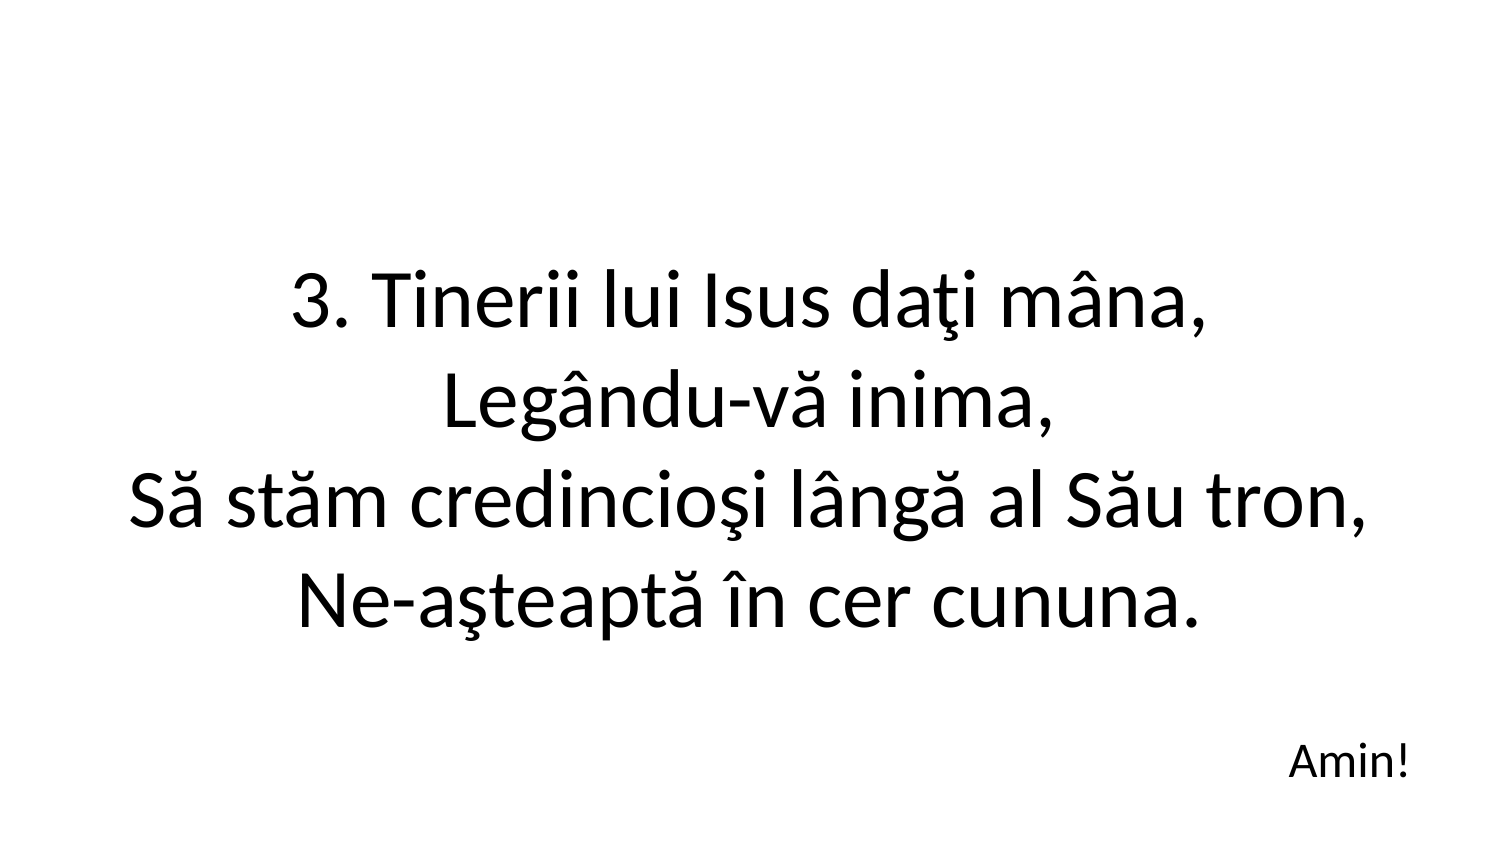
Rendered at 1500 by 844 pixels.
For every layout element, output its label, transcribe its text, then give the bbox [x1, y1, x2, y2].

text_box Amin! [1273, 674, 1427, 795]
text_box 3. Tinerii lui Isus daţi mâna, Legându-vă inima, Să stăm credincioşi lângă al Său tron, Ne-aşteaptă în cer cununa. [113, 192, 1386, 652]
